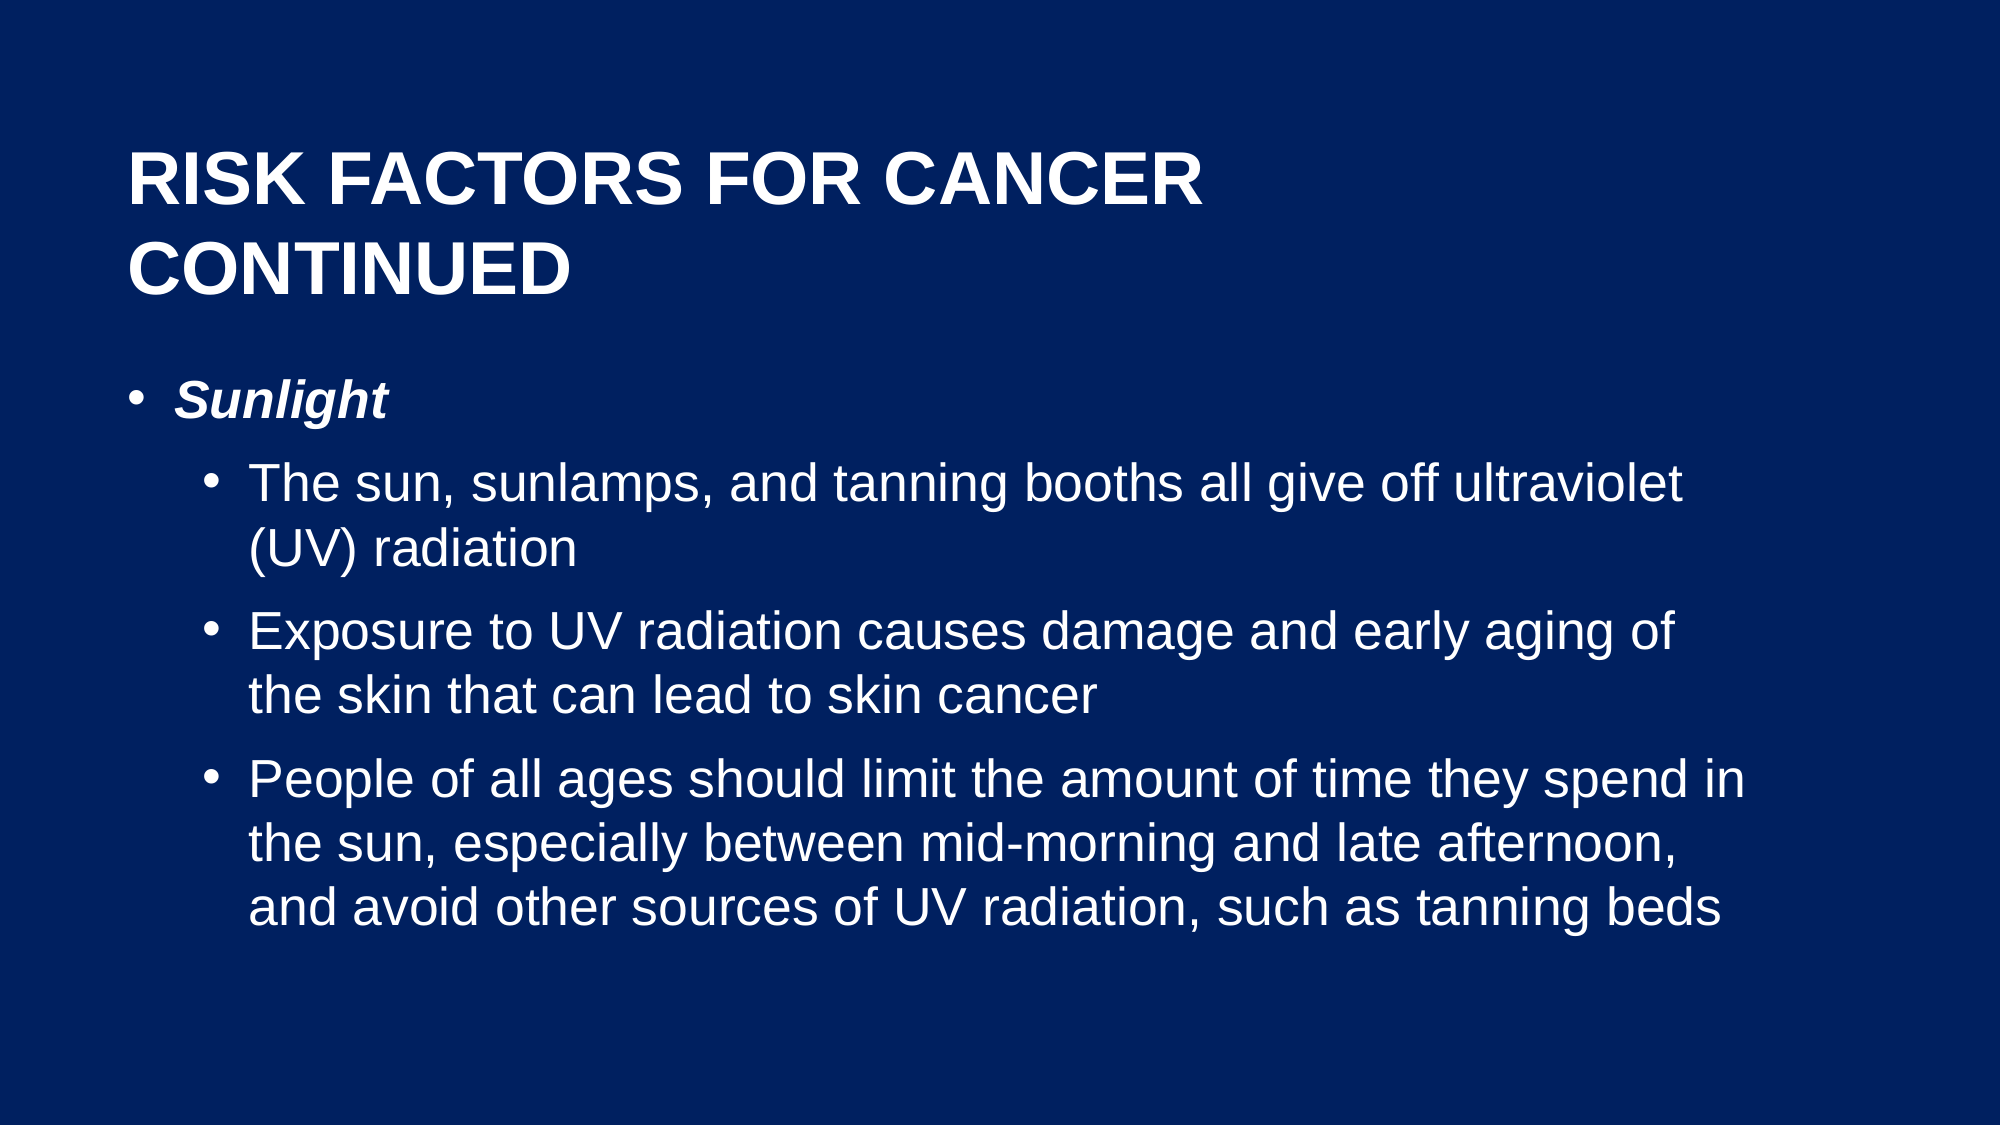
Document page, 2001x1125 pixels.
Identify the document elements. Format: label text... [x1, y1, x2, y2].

title Risk Factors for Cancer Continued [112, 99, 1775, 339]
list Sunlight The sun, sunlamps, and tanning booths all give off ultraviolet (UV) radiation Exposure to UV radiation causes damage and early aging of the skin that can lead to skin cancer People of all ages should limit the amount of time they spend in the sun, especially between mid-morning and late afternoon, and avoid other sources of UV radiation, such as tanning beds [112, 351, 1775, 950]
